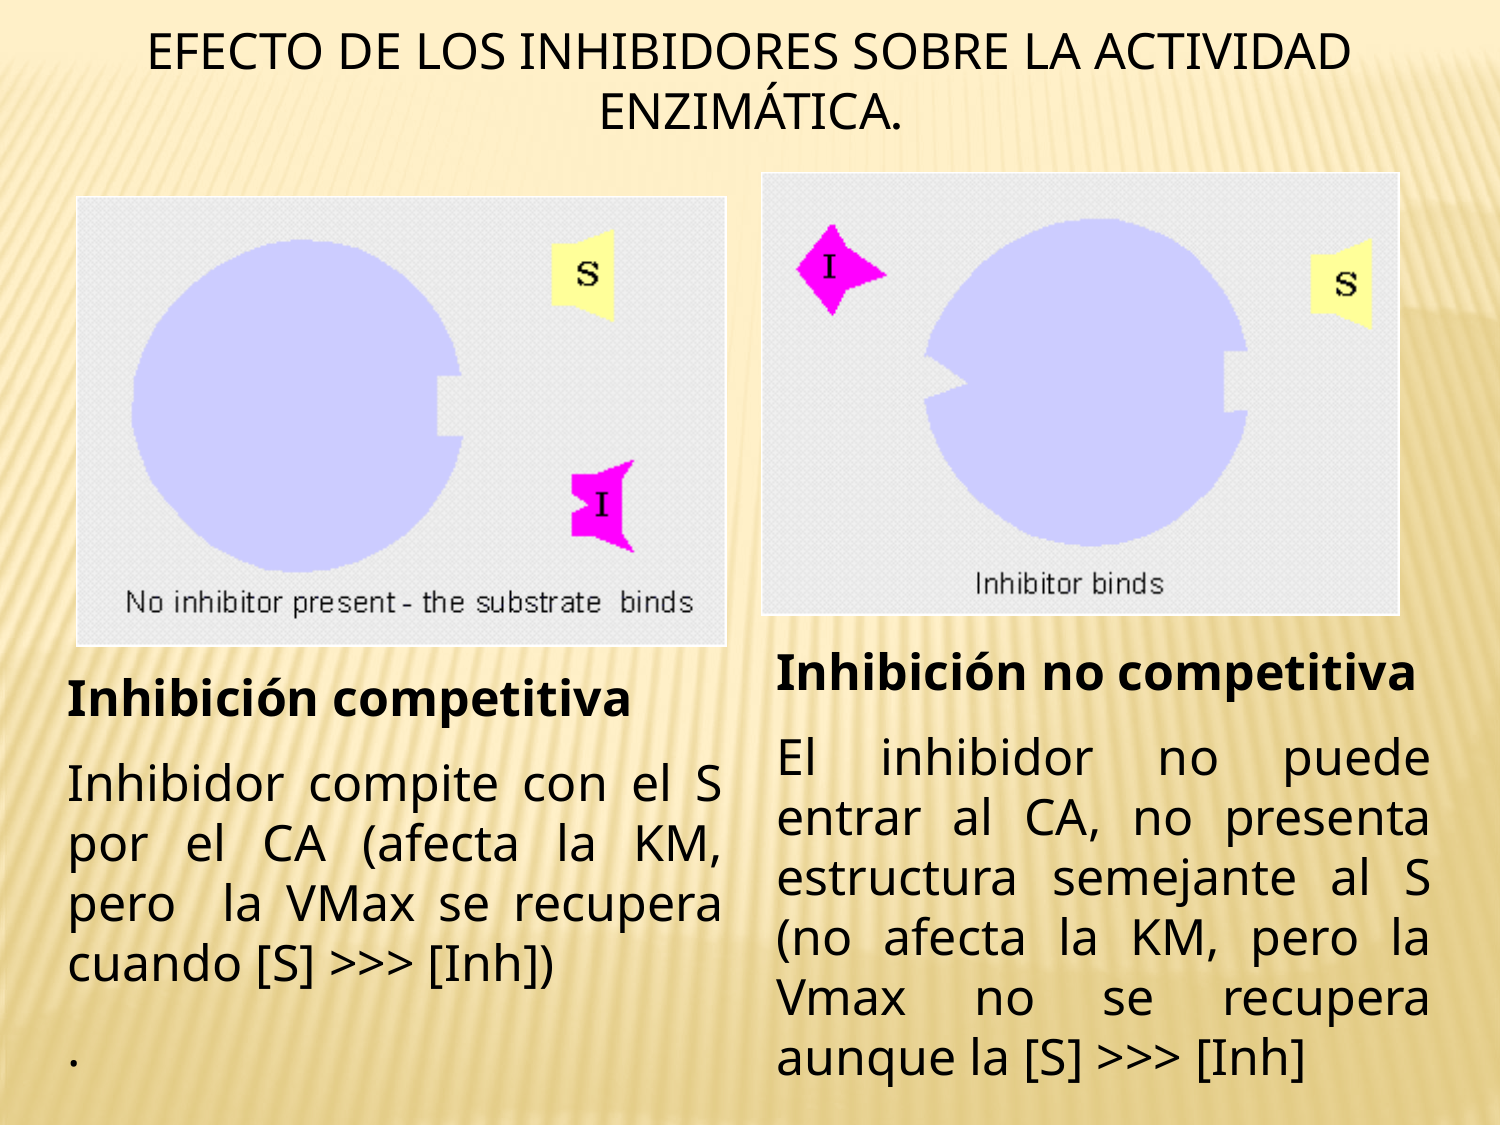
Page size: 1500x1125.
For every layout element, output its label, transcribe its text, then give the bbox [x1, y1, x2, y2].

picture [761, 172, 1401, 616]
text_box EFECTO DE LOS INHIBIDORES SOBRE LA ACTIVIDAD ENZIMÁTICA. [0, 12, 1500, 198]
picture [76, 195, 727, 648]
text_box Inhibición competitiva Inhibidor compite con el S por el CA (afecta la KM, pero la VMax se recupera cuando [S] >>> [Inh]) . [53, 659, 739, 1084]
text_box Inhibición no competitiva El inhibidor no puede entrar al CA, no presenta estructura semejante al S (no afecta la KM, pero la Vmax no se recupera aunque la [S] >>> [Inh] [761, 632, 1447, 1093]
